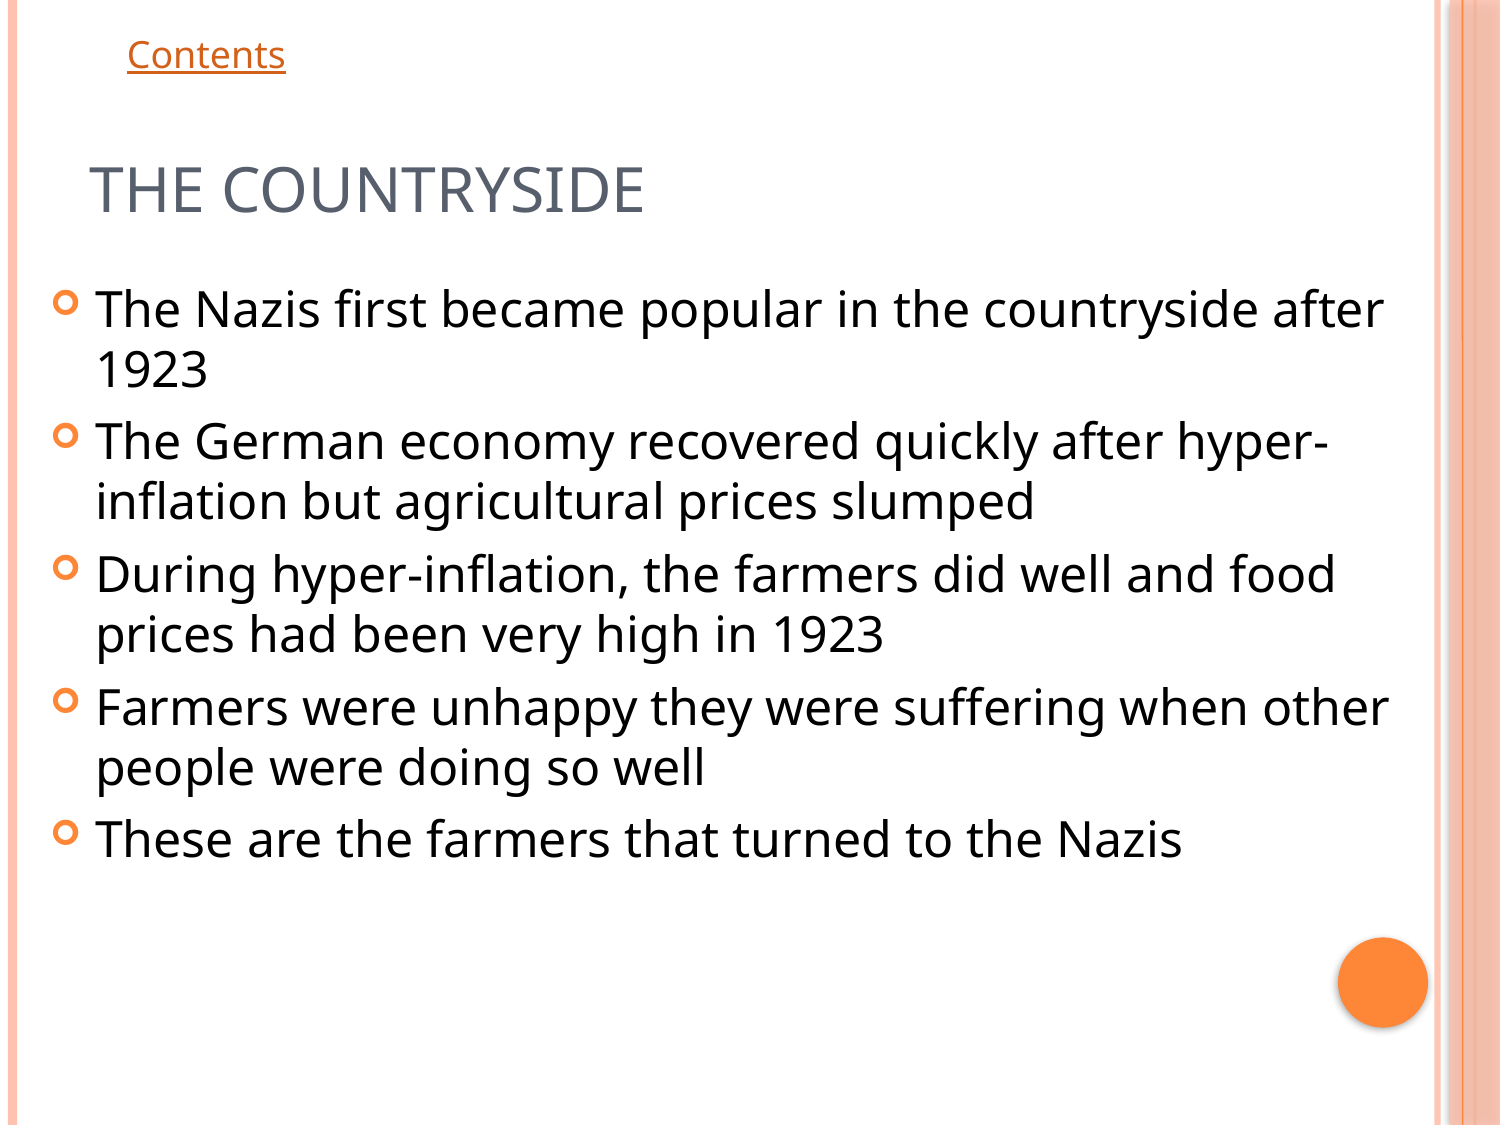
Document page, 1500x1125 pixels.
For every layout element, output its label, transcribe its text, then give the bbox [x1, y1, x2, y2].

title The Countryside [75, 45, 1300, 233]
list The Nazis first became popular in the countryside after 1923 The German economy recovered quickly after hyper-inflation but agricultural prices slumped During hyper-inflation, the farmers did well and food prices had been very high in 1923 Farmers were unhappy they were suffering when other people were doing so well These are the farmers that turned to the Nazis [34, 269, 1426, 1079]
